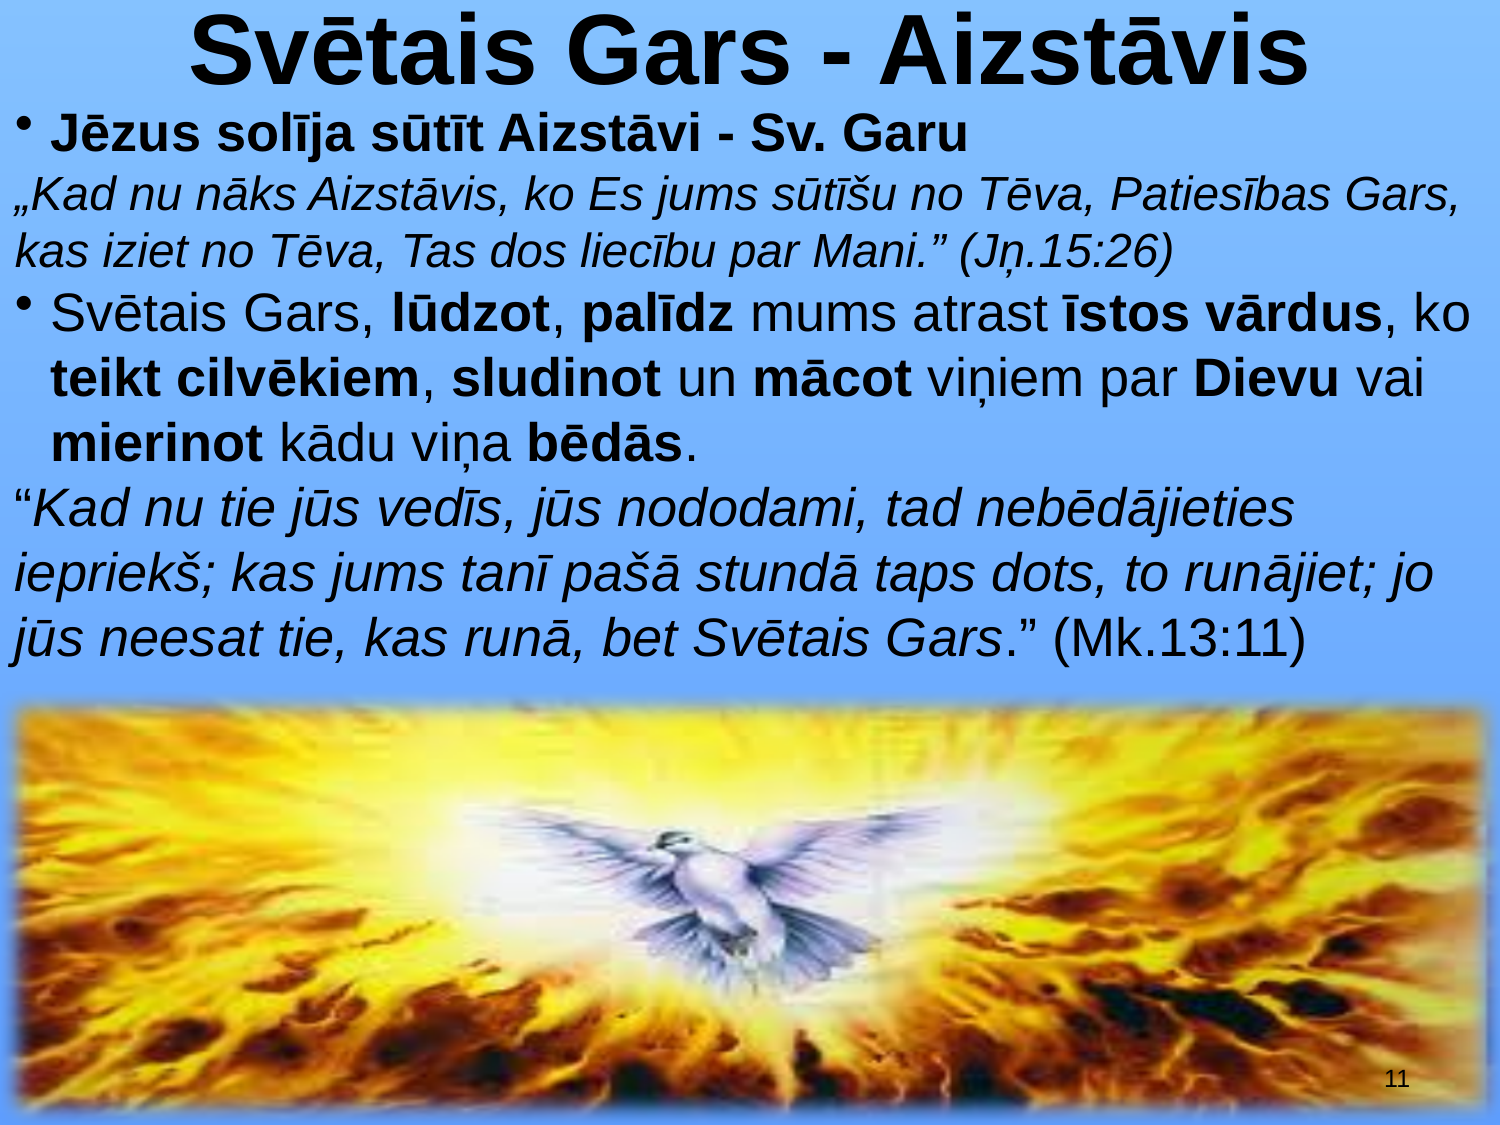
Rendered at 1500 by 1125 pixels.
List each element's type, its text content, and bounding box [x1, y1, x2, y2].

text_box Jēzus solīja sūtīt Aizstāvi - Sv. Garu „Kad nu nāks Aizstāvis, ko Es jums sūtīšu no Tēva, Patiesības Gars, kas iziet no Tēva, Tas dos liecību par Mani.” (Jņ.15:26) Svētais Gars, lūdzot, palīdz mums atrast īstos vārdus, ko teikt cilvēkiem, sludinot un mācot viņiem par Dievu vai mierinot kādu viņa bēdās. “Kad nu tie jūs vedīs, jūs nododami, tad nebēdājieties iepriekš; kas jums tanī pašā stundā taps dots, to runājiet; jo jūs neesat tie, kas runā, bet Svētais Gars.” (Mk.13:11) [0, 90, 1500, 675]
title Svētais Gars - Aizstāvis [0, 0, 1500, 90]
picture [0, 691, 1500, 1125]
